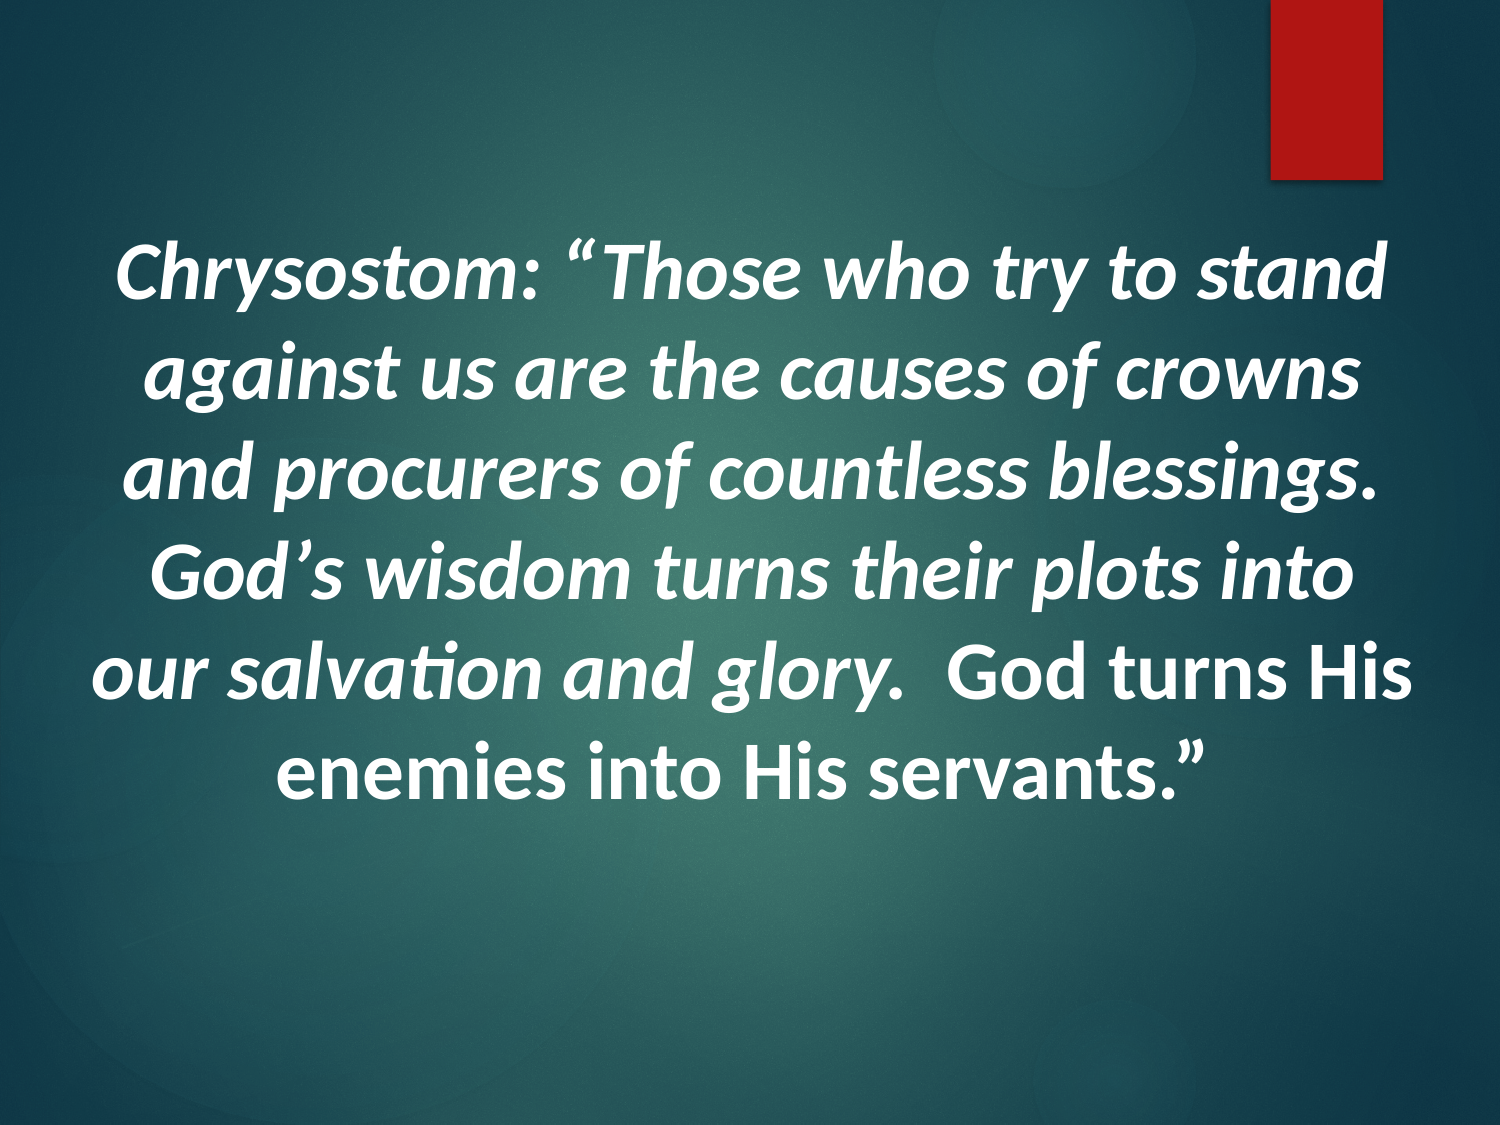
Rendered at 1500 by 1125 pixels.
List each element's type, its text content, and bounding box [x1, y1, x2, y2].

text_box Chrysostom: “Those who try to stand against us are the causes of crowns and procurers of countless blessings. God’s wisdom turns their plots into our salvation and glory. God turns His enemies into His servants.” [70, 208, 1435, 824]
